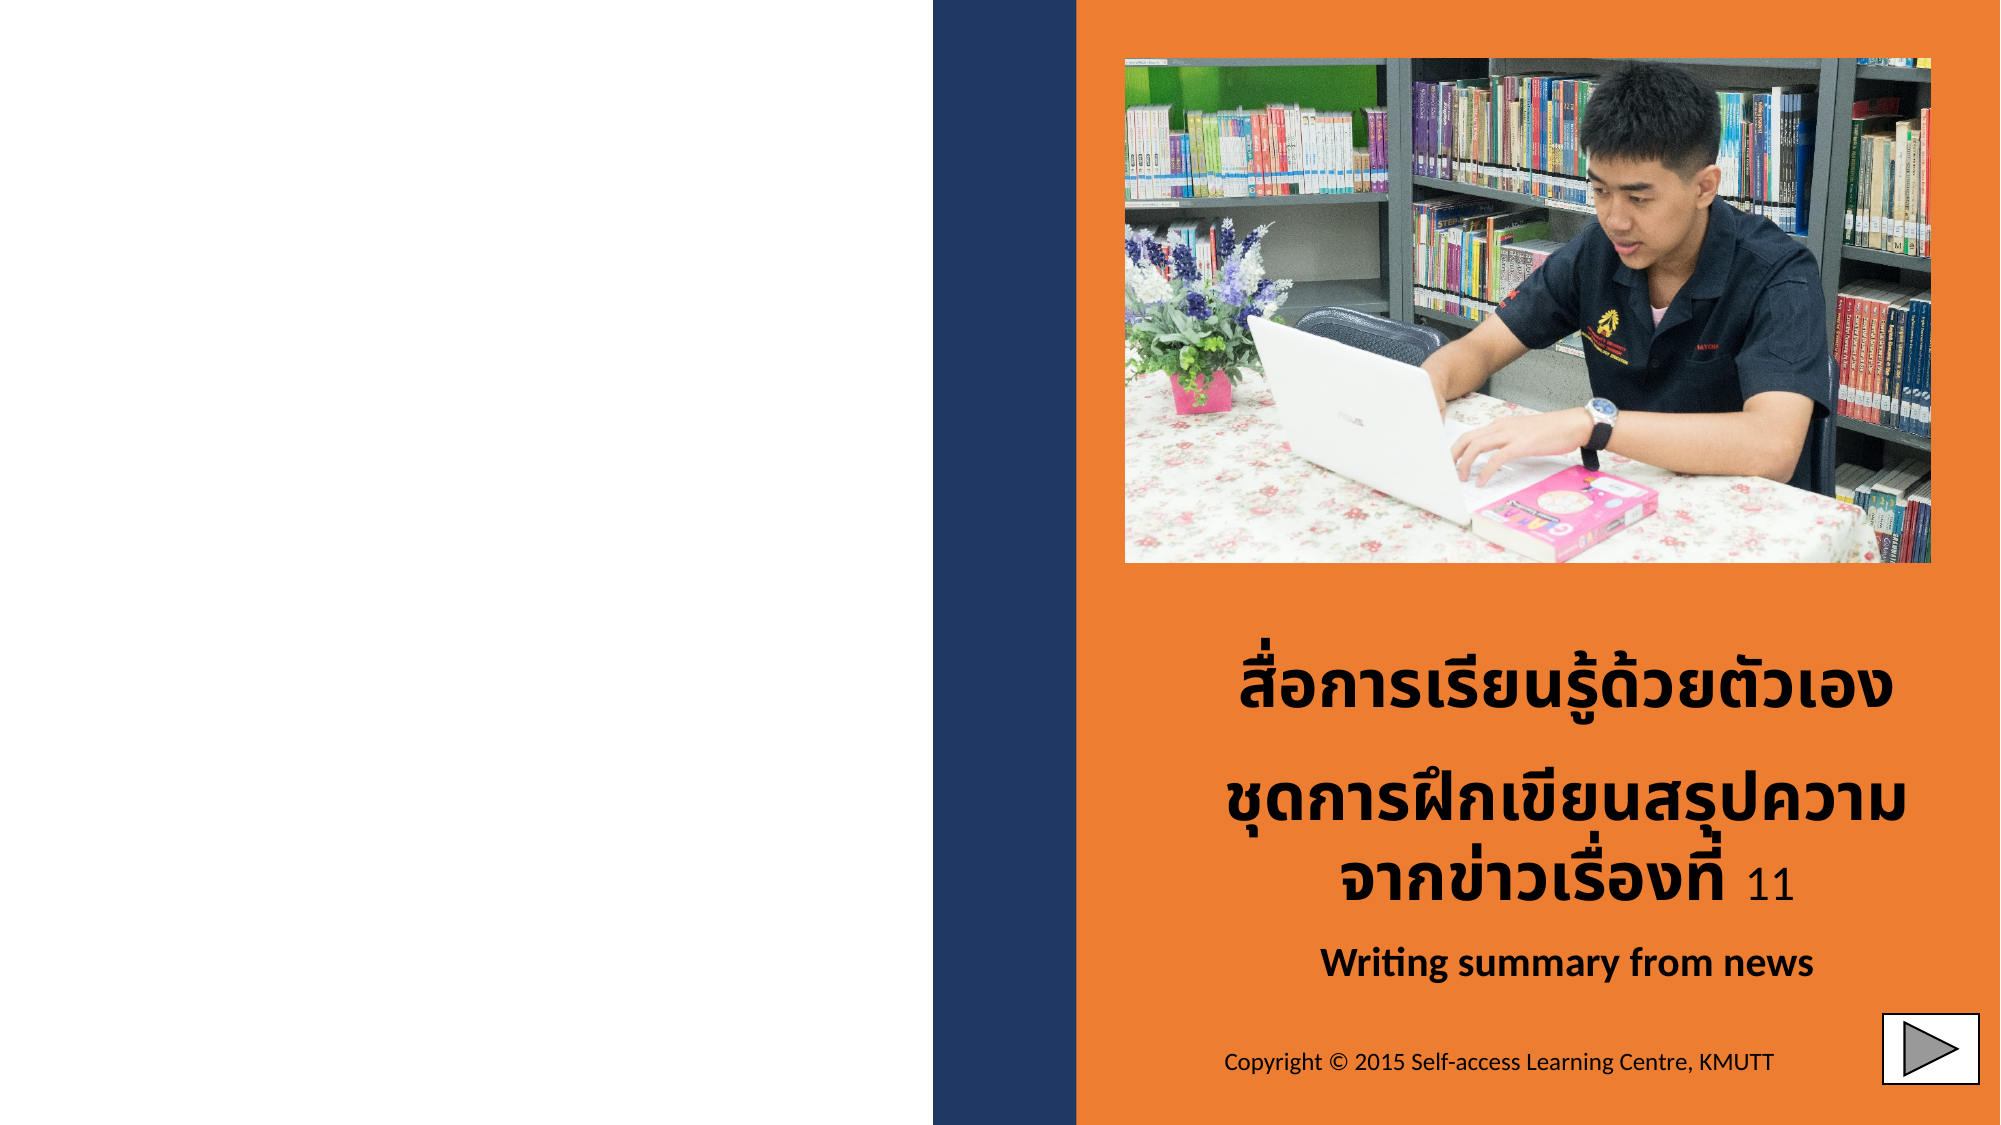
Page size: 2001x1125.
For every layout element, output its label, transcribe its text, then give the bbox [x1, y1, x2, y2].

picture [1125, 58, 1931, 563]
text_box Copyright © 2015 Self-access Learning Centre, KMUTT [1207, 1036, 1849, 1084]
text_box [932, 0, 1077, 1125]
text_box [1077, 0, 2000, 1125]
text_box [1882, 1013, 1980, 1085]
text_box สื่อการเรียนรู้ด้วยตัวเอง ชุดการฝึกเขียนสรุปความจากข่าวเรื่องที่ 11 Writing summary from news [1203, 632, 1931, 994]
